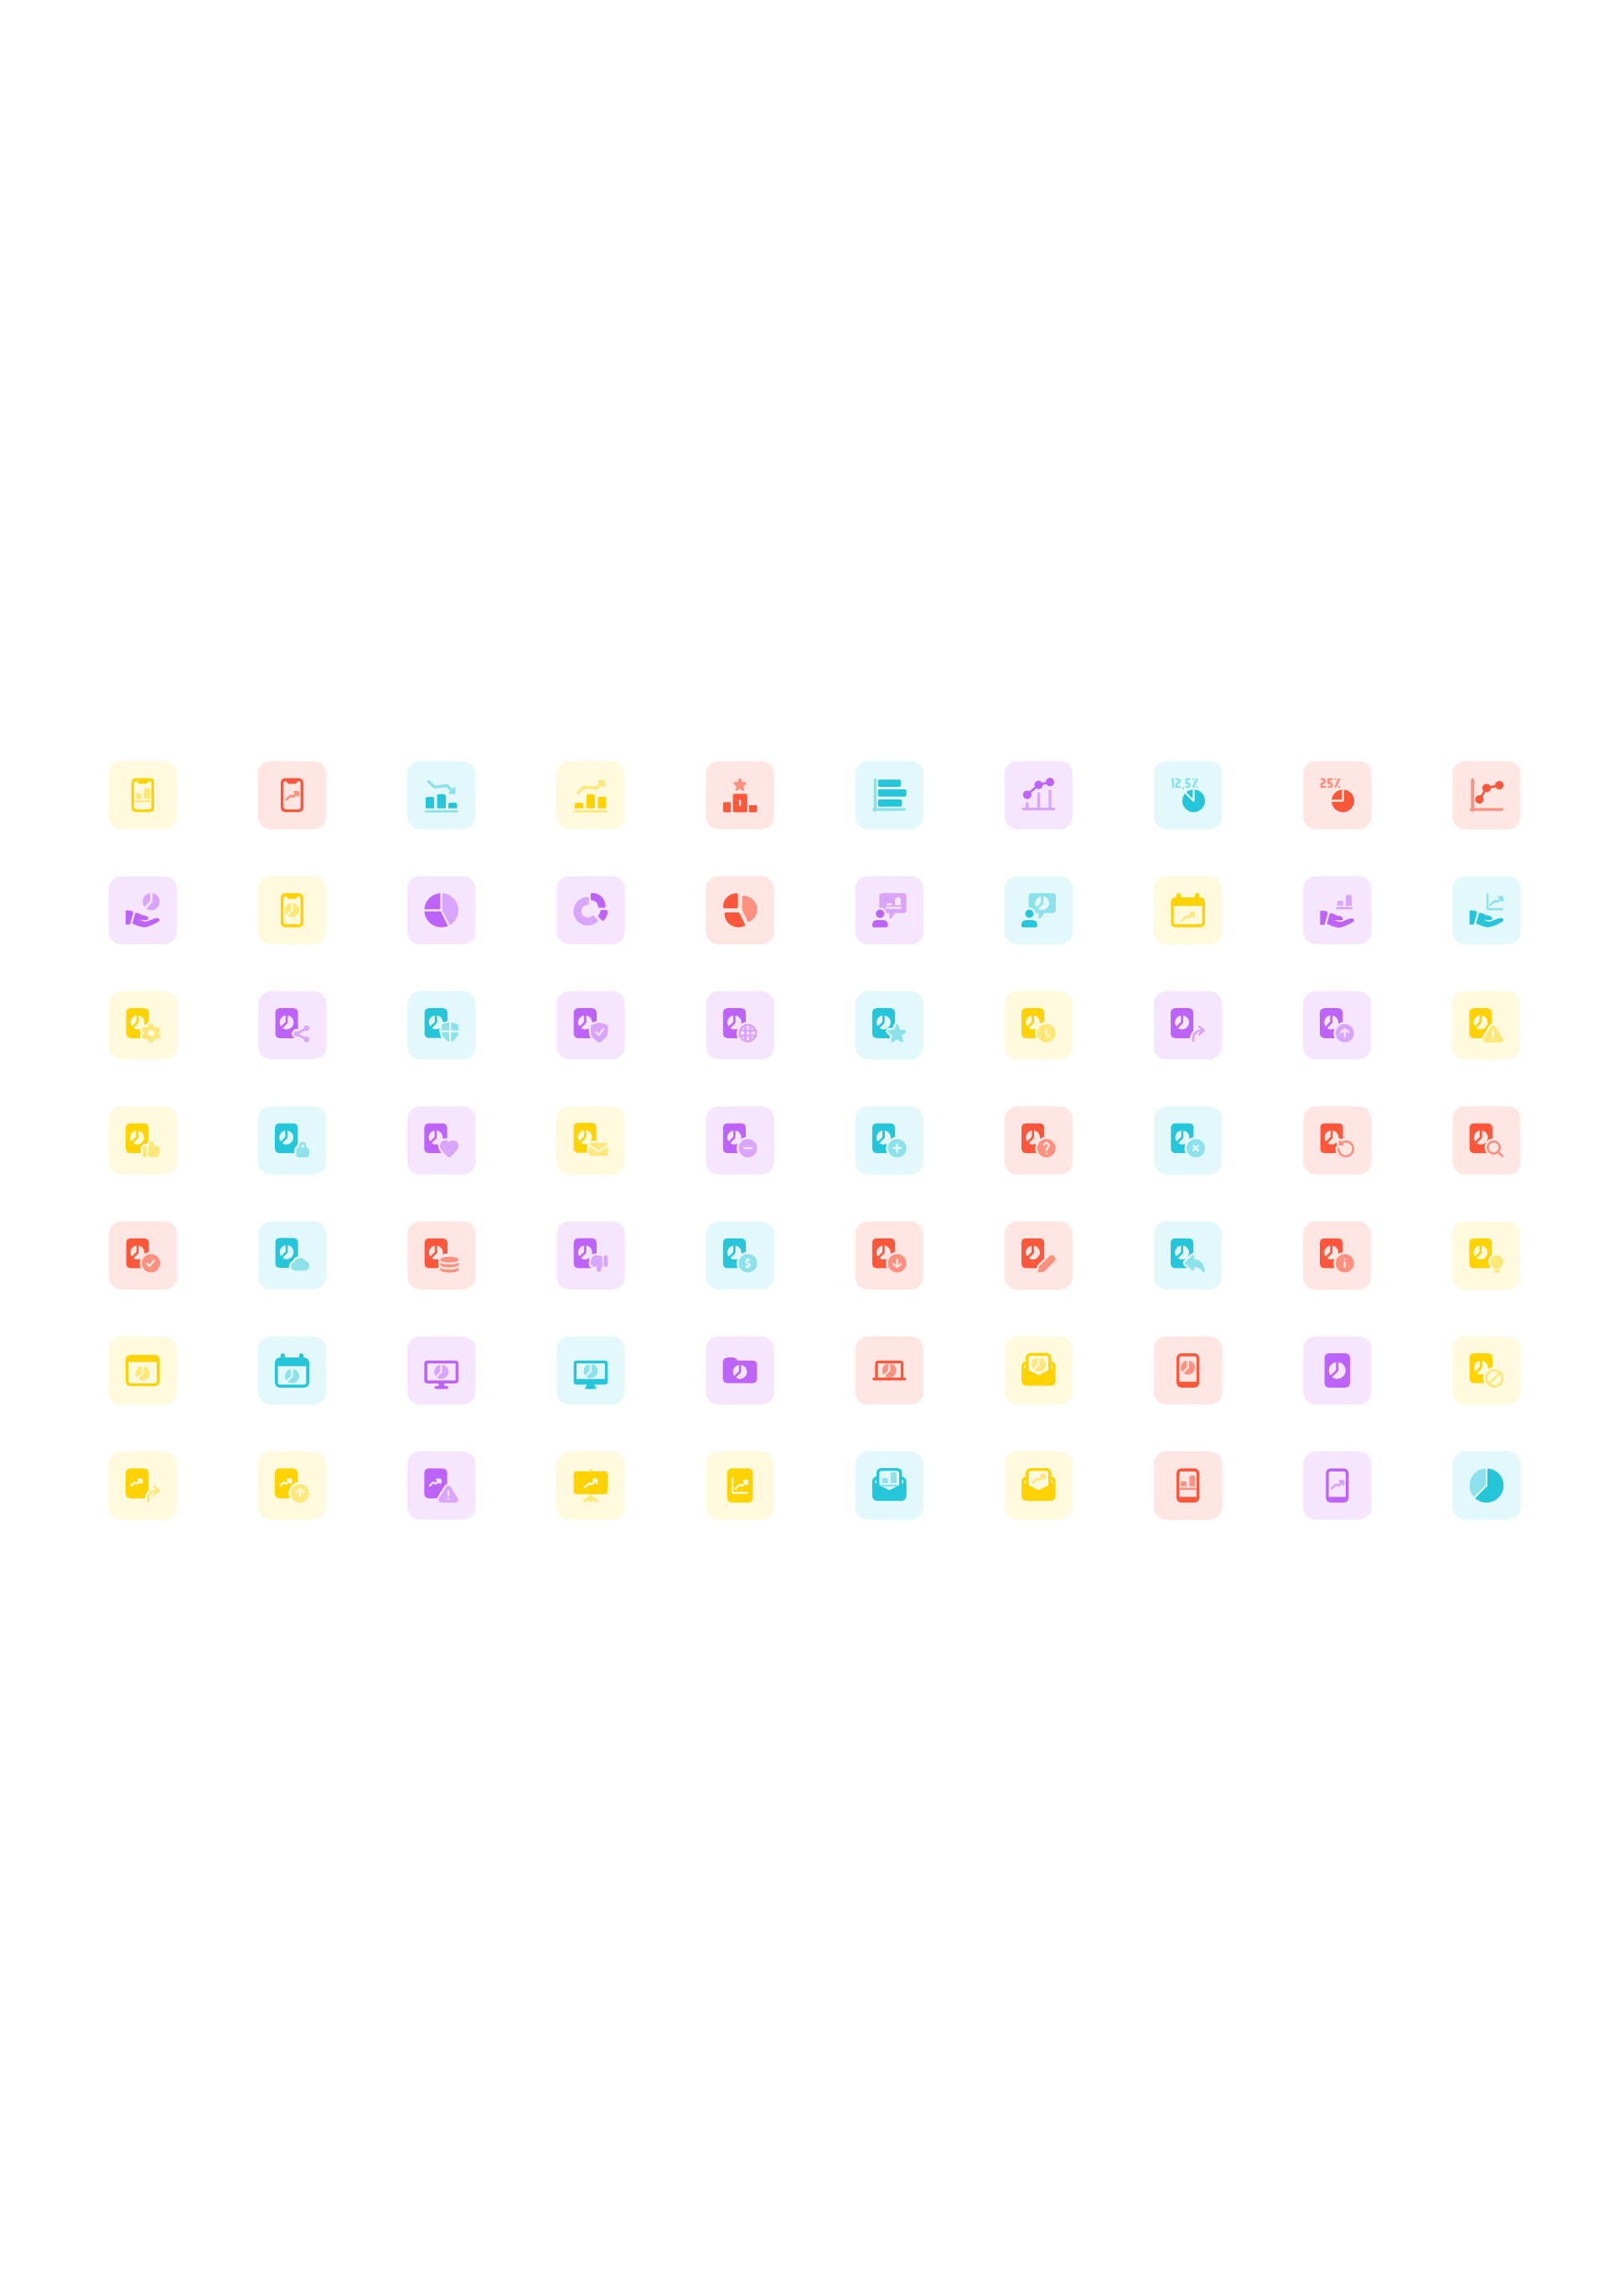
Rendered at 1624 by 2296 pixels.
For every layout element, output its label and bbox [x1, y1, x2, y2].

text_box [407, 990, 476, 1060]
text_box [1469, 1468, 1504, 1503]
text_box [1302, 990, 1372, 1060]
text_box [722, 1123, 758, 1158]
text_box [1452, 1451, 1521, 1520]
text_box [1324, 1353, 1351, 1388]
text_box [722, 1007, 758, 1043]
text_box [1303, 761, 1372, 830]
text_box [1325, 1468, 1349, 1503]
text_box [424, 1007, 459, 1042]
text_box [871, 892, 907, 928]
text_box [556, 1106, 625, 1175]
text_box [126, 1238, 161, 1273]
text_box [1468, 1007, 1504, 1043]
text_box [1176, 1352, 1200, 1388]
text_box [573, 892, 608, 926]
text_box [1303, 1336, 1372, 1405]
text_box [1004, 1336, 1073, 1405]
text_box [125, 1354, 160, 1387]
text_box [109, 1221, 178, 1290]
text_box [131, 778, 155, 813]
text_box [1153, 876, 1223, 944]
text_box [706, 1106, 774, 1175]
text_box [855, 761, 923, 830]
text_box [1170, 1238, 1205, 1273]
text_box [871, 1007, 907, 1043]
text_box [280, 778, 304, 813]
text_box [125, 1468, 160, 1503]
text_box [109, 990, 178, 1060]
text_box [1320, 778, 1355, 813]
text_box [1469, 1352, 1504, 1388]
text_box [556, 1451, 625, 1520]
text_box [1153, 1221, 1223, 1290]
text_box [573, 1360, 608, 1389]
text_box [706, 990, 774, 1060]
text_box [1469, 892, 1504, 928]
text_box [1021, 892, 1056, 928]
text_box [407, 1221, 476, 1290]
text_box [871, 1467, 907, 1502]
text_box [855, 1451, 923, 1520]
text_box [1021, 1467, 1056, 1502]
text_box [424, 892, 459, 928]
text_box [556, 1336, 625, 1405]
text_box [424, 1468, 459, 1503]
text_box [1451, 1221, 1521, 1290]
text_box [108, 876, 178, 944]
text_box [258, 990, 327, 1060]
text_box [257, 1106, 327, 1175]
text_box [1319, 1238, 1354, 1273]
text_box [556, 876, 625, 944]
text_box [871, 1238, 907, 1273]
text_box [1468, 1238, 1504, 1273]
text_box [1004, 1106, 1073, 1175]
text_box [1176, 1468, 1200, 1503]
text_box [556, 761, 625, 830]
text_box [855, 1106, 923, 1175]
text_box [573, 1007, 608, 1043]
text_box [1153, 1336, 1223, 1405]
text_box [855, 876, 923, 944]
text_box [1452, 761, 1521, 830]
text_box [274, 1123, 310, 1158]
text_box [275, 1007, 310, 1043]
text_box [573, 1238, 608, 1273]
text_box [1004, 1221, 1073, 1290]
text_box [1004, 990, 1073, 1060]
text_box [1170, 1007, 1205, 1043]
text_box [125, 892, 160, 928]
text_box [1004, 876, 1073, 944]
text_box [573, 1468, 608, 1503]
text_box [1153, 1451, 1223, 1520]
text_box [108, 1451, 178, 1520]
text_box [424, 1360, 459, 1389]
text_box [1004, 1451, 1073, 1520]
text_box [706, 1451, 774, 1520]
text_box [274, 1352, 310, 1388]
text_box [108, 1106, 178, 1175]
text_box [1320, 894, 1355, 928]
text_box [1303, 1106, 1372, 1175]
text_box [1021, 1352, 1056, 1386]
text_box [407, 1451, 476, 1520]
text_box [1021, 1007, 1056, 1043]
text_box [275, 1238, 310, 1271]
text_box [274, 1468, 310, 1503]
text_box [1303, 876, 1372, 944]
text_box [1171, 892, 1206, 928]
text_box [573, 779, 608, 813]
text_box [1469, 778, 1504, 813]
text_box [280, 892, 304, 928]
text_box [722, 1238, 758, 1273]
text_box [1451, 990, 1521, 1060]
text_box [424, 779, 459, 813]
text_box [1469, 1123, 1504, 1158]
text_box [1302, 1221, 1372, 1290]
text_box [1153, 761, 1223, 830]
text_box [1021, 1123, 1056, 1158]
text_box [258, 1221, 327, 1290]
text_box [855, 1336, 923, 1405]
text_box [1303, 1451, 1372, 1520]
text_box [1452, 876, 1521, 944]
text_box [1319, 1007, 1354, 1043]
text_box [706, 1221, 774, 1290]
text_box [407, 761, 476, 830]
text_box [125, 1123, 160, 1158]
text_box [1171, 1123, 1206, 1158]
text_box [855, 1221, 923, 1290]
text_box [126, 1007, 161, 1043]
text_box [257, 876, 327, 944]
text_box [407, 1106, 476, 1175]
text_box [1153, 1106, 1223, 1175]
text_box [871, 778, 907, 813]
text_box [108, 761, 178, 830]
text_box [1171, 778, 1206, 813]
text_box [556, 990, 625, 1060]
text_box [556, 1221, 625, 1290]
text_box [871, 1360, 907, 1381]
text_box [407, 1336, 476, 1405]
text_box [1004, 761, 1073, 830]
text_box [257, 1451, 327, 1520]
text_box [706, 1336, 774, 1405]
text_box [108, 1336, 178, 1405]
text_box [722, 1357, 758, 1383]
text_box [1452, 1106, 1521, 1175]
text_box [855, 990, 923, 1060]
text_box [871, 1123, 907, 1158]
text_box [257, 1336, 327, 1405]
text_box [1153, 990, 1223, 1060]
text_box [1452, 1336, 1521, 1405]
text_box [257, 761, 327, 830]
text_box [573, 1122, 608, 1156]
text_box [722, 892, 758, 928]
text_box [424, 1123, 459, 1158]
text_box [727, 1468, 753, 1503]
text_box [407, 876, 476, 944]
text_box [1021, 777, 1056, 811]
text_box [706, 876, 774, 944]
text_box [706, 761, 774, 830]
text_box [424, 1238, 459, 1273]
text_box [722, 778, 758, 813]
text_box [1320, 1123, 1355, 1158]
text_box [1021, 1238, 1056, 1273]
